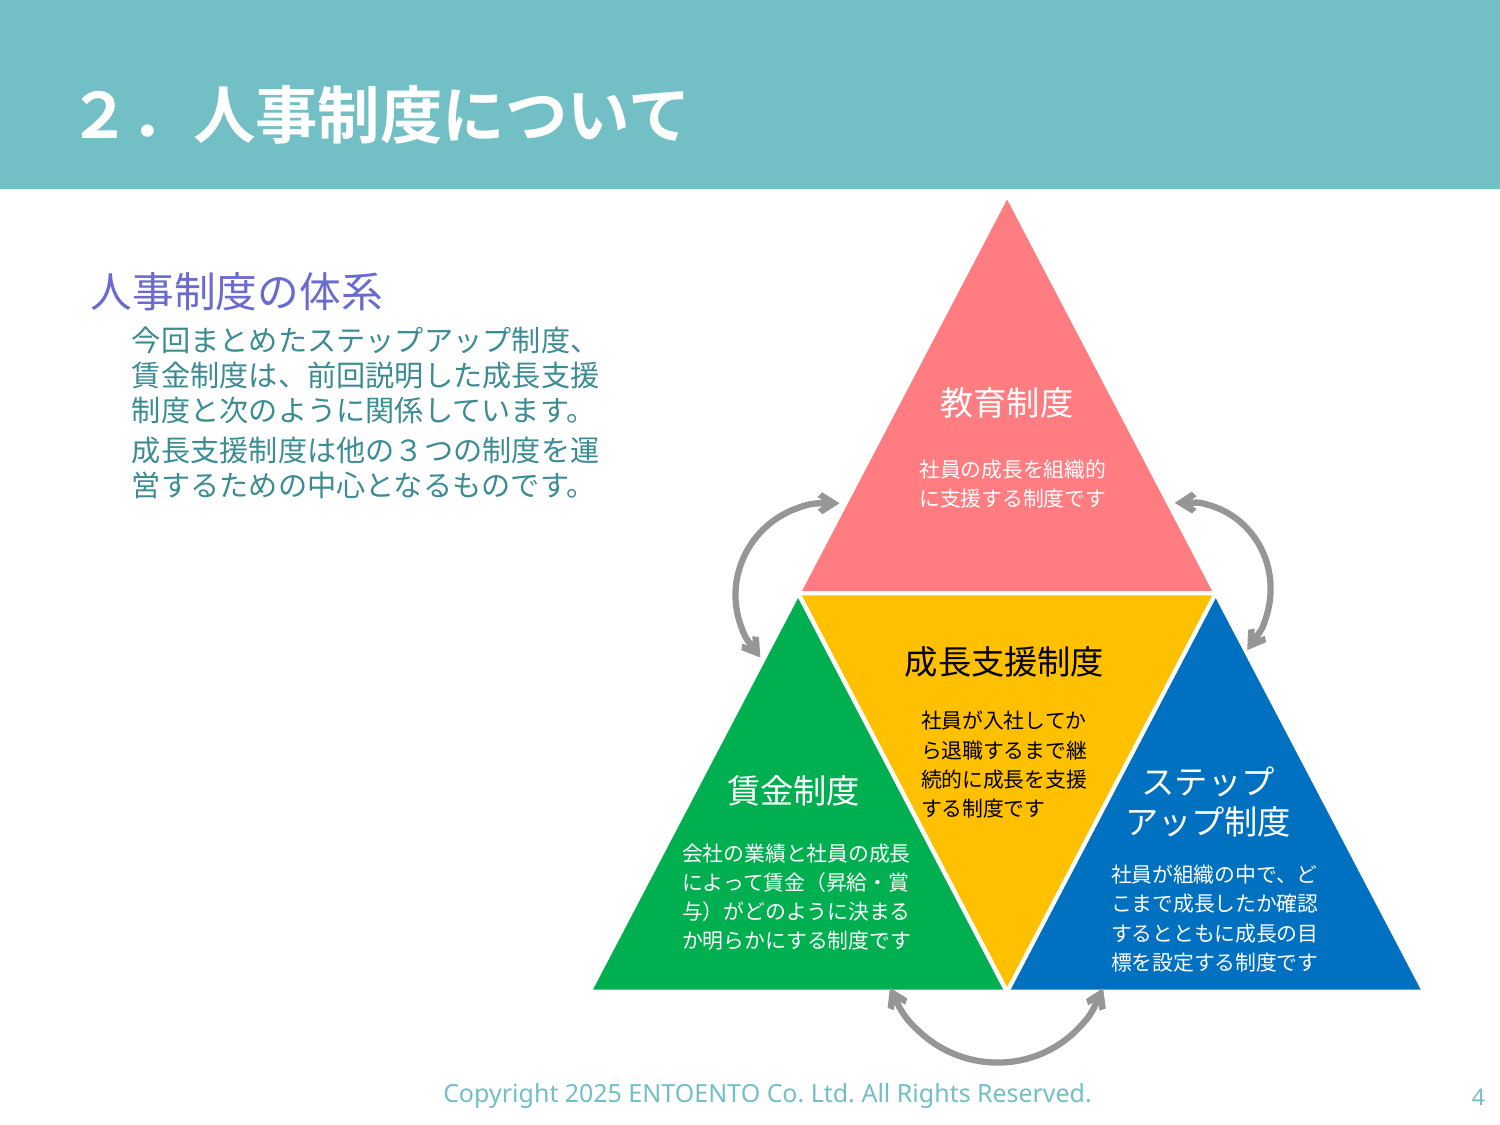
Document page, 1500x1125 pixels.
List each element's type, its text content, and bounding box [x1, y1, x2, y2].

list 人事制度の体系 今回まとめたステップアップ制度、賃金制度は、前回説明した成長支援制度と次のように関係しています。 成長支援制度は他の３つの制度を運営するための中心となるものです。 [75, 258, 584, 1062]
slide_number 3 [1187, 1074, 1500, 1121]
footer Copyright 2025 ENTOENTO Co. Ltd. All Rights Reserved. [206, 1070, 1331, 1125]
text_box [589, 194, 1425, 1063]
title ２．人事制度について [53, 42, 1388, 185]
